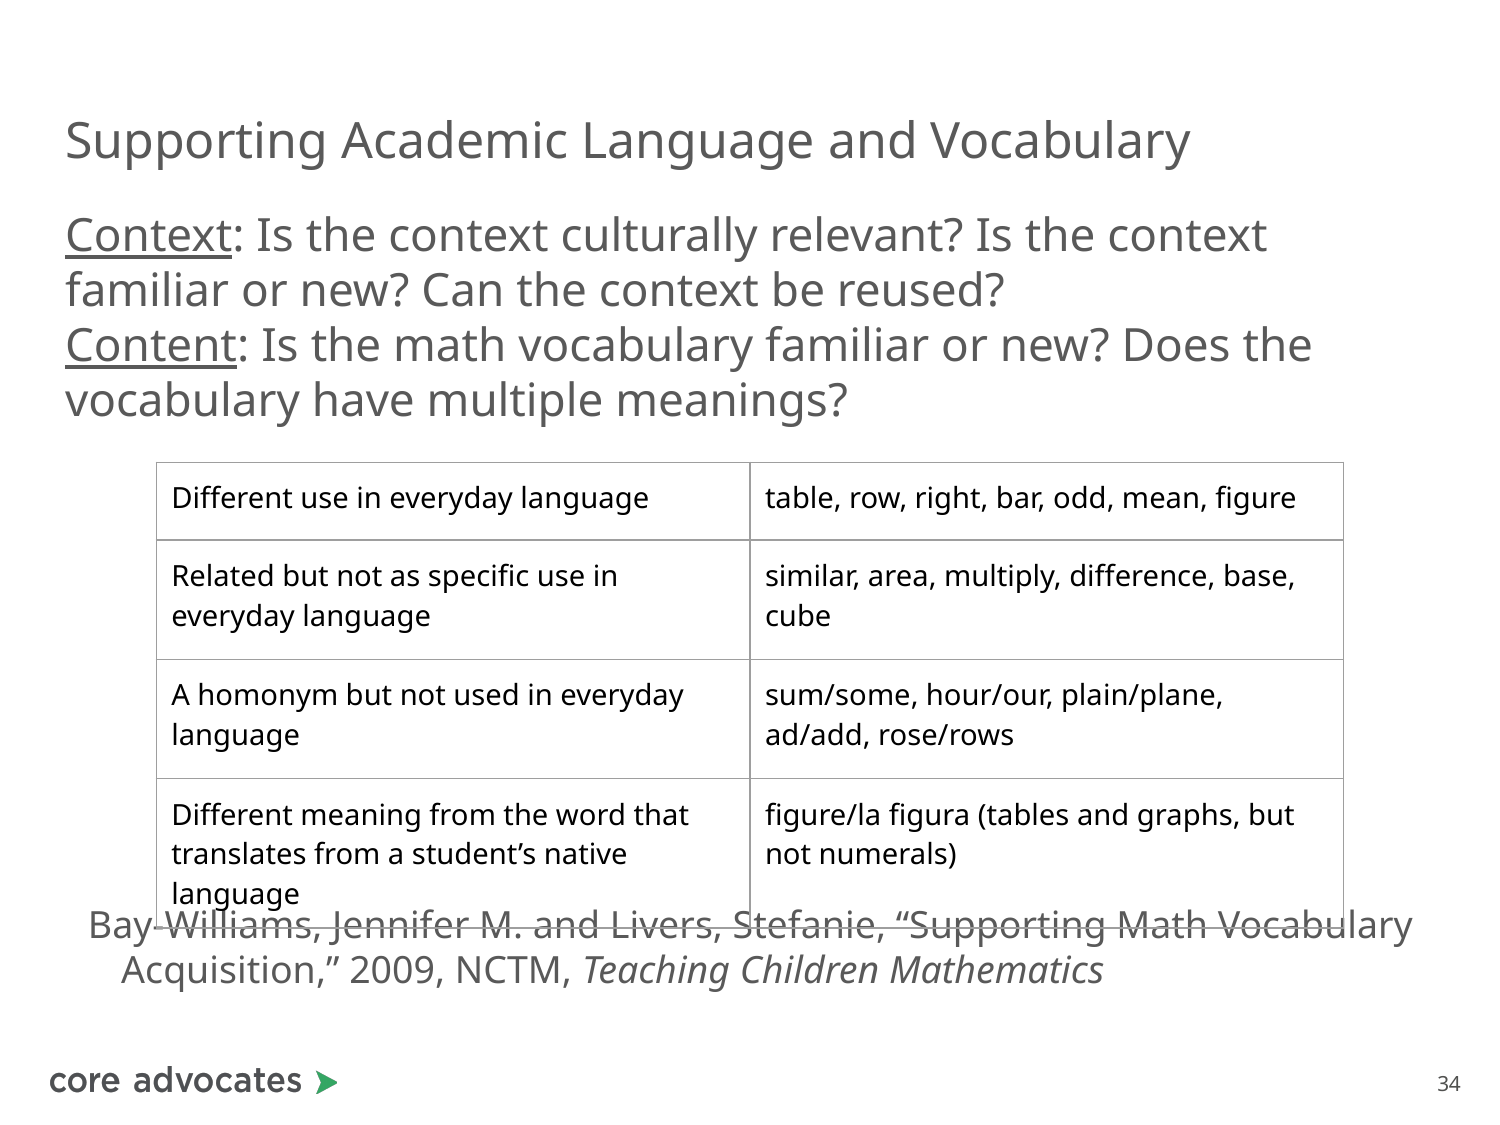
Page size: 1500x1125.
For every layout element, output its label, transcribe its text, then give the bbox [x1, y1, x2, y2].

table_cell figure/la figura (tables and graphs, but not numerals) [751, 779, 1343, 927]
title Supporting Academic Language and Vocabulary [50, 45, 1457, 190]
table_cell Different meaning from the word that translates from a student’s native language [157, 779, 749, 927]
table_cell sum/some, hour/our, plain/plane, ad/add, rose/rows [751, 660, 1343, 778]
picture [50, 1066, 337, 1094]
table_cell A homonym but not used in everyday language [157, 660, 749, 778]
list Context: Is the context culturally relevant? Is the context familiar or new? Can the context be reused? Content: Is the math vocabulary familiar or new? Does the vocabulary have multiple meanings? Bay-Williams, Jennifer M. and Livers, Stefanie, “Supporting Math Vocabulary Acquisition,” 2009, NCTM, Teaching Children Mathematics [50, 190, 1457, 1001]
table_header Different use in everyday language [157, 463, 749, 539]
table_cell similar, area, multiply, difference, base, cube [751, 541, 1343, 659]
table_header table, row, right, bar, odd, mean, figure [751, 463, 1343, 539]
table_cell Related but not as specific use in everyday language [157, 541, 749, 659]
